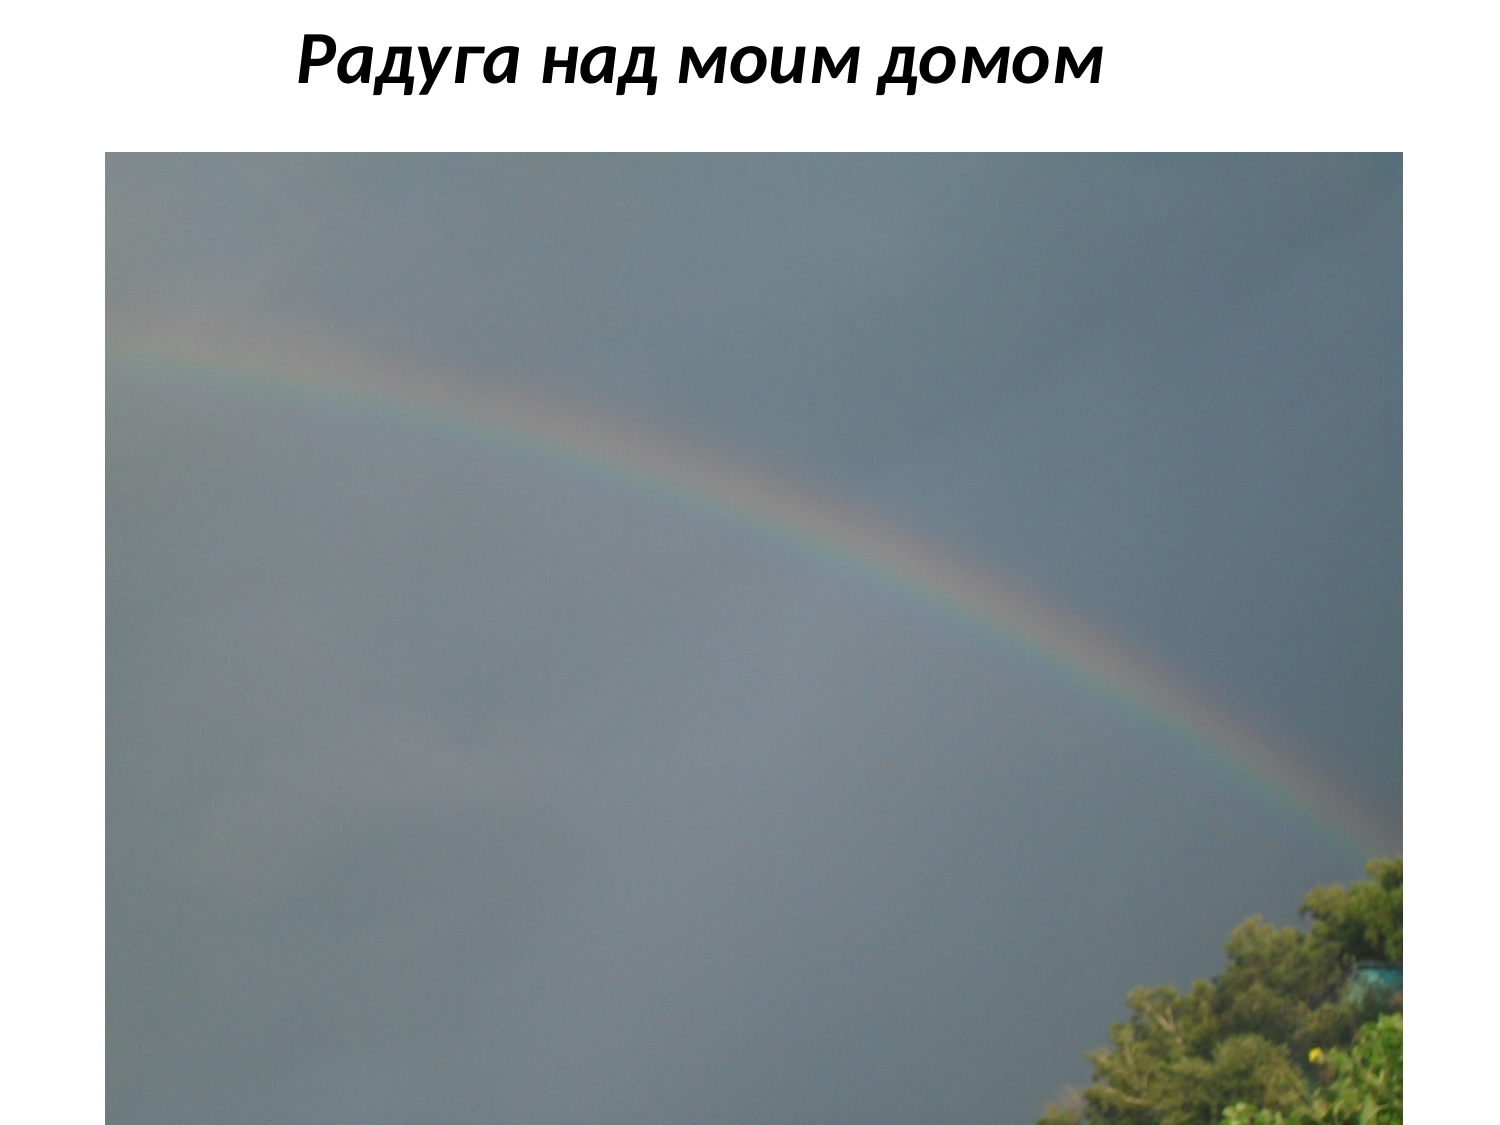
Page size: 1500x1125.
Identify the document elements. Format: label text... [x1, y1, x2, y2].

text_box Радуга над моим домом [128, 0, 1407, 106]
picture [105, 152, 1403, 1125]
